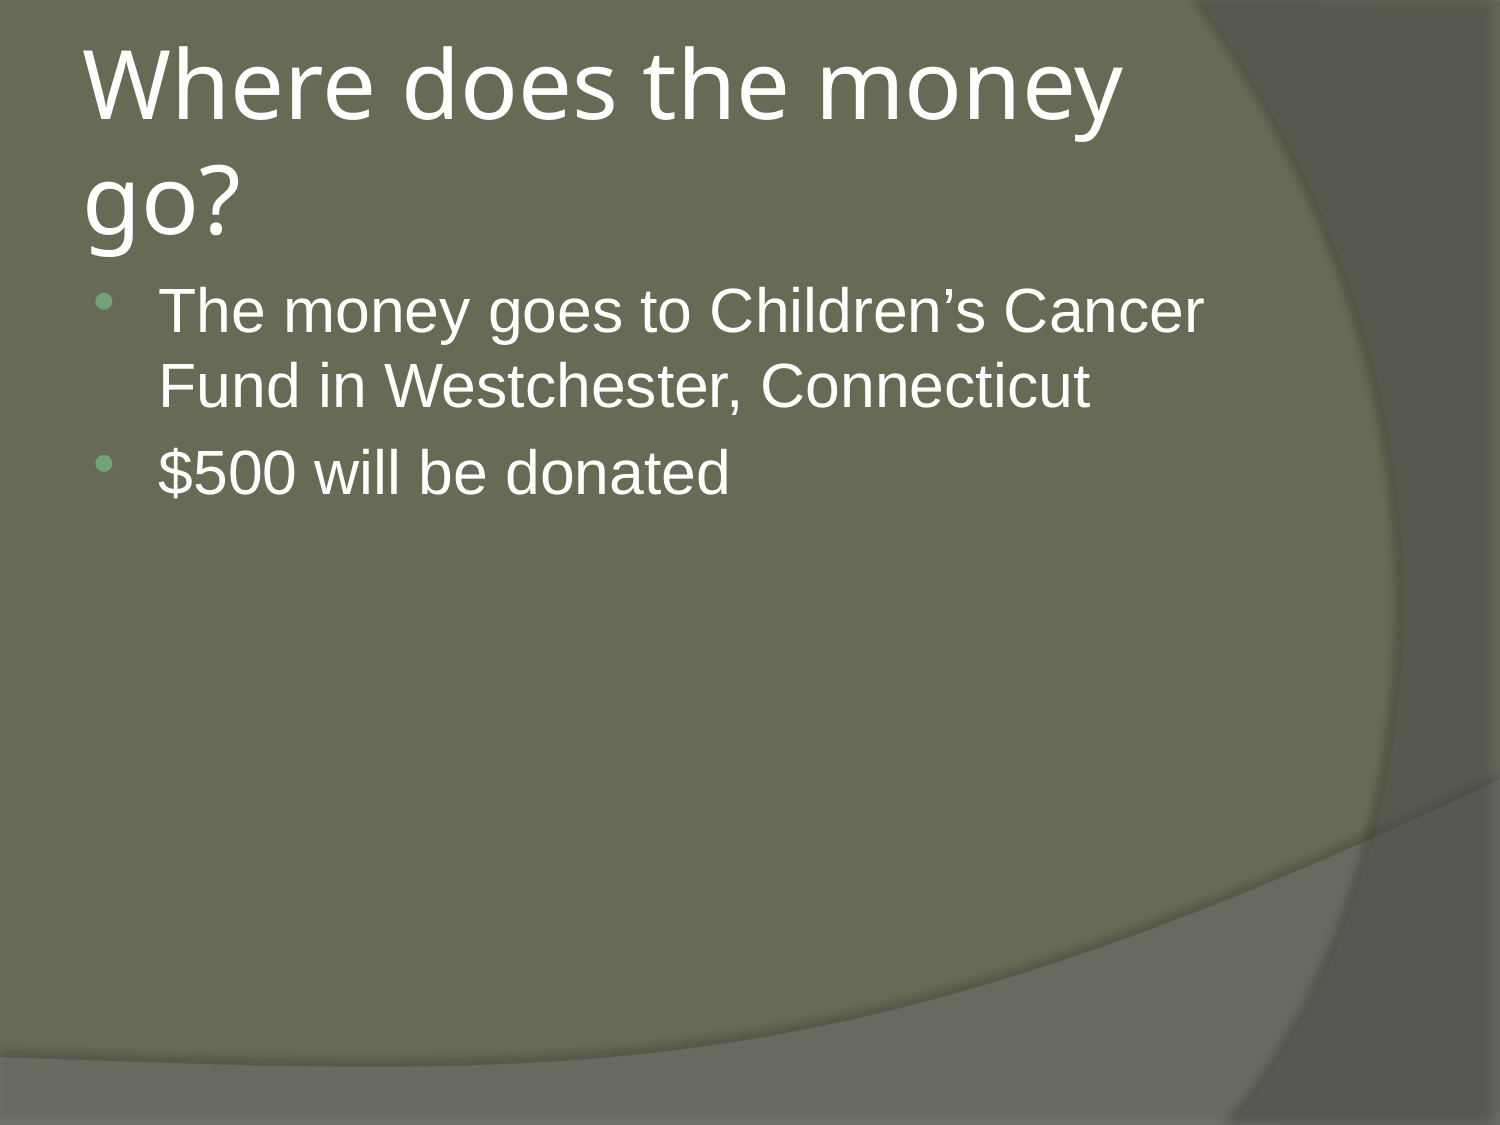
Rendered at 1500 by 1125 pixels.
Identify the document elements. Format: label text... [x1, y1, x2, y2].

title Where does the money go? [75, 45, 1300, 233]
list The money goes to Children’s Cancer Fund in Westchester, Connecticut $500 will be donated [75, 262, 1300, 1005]
